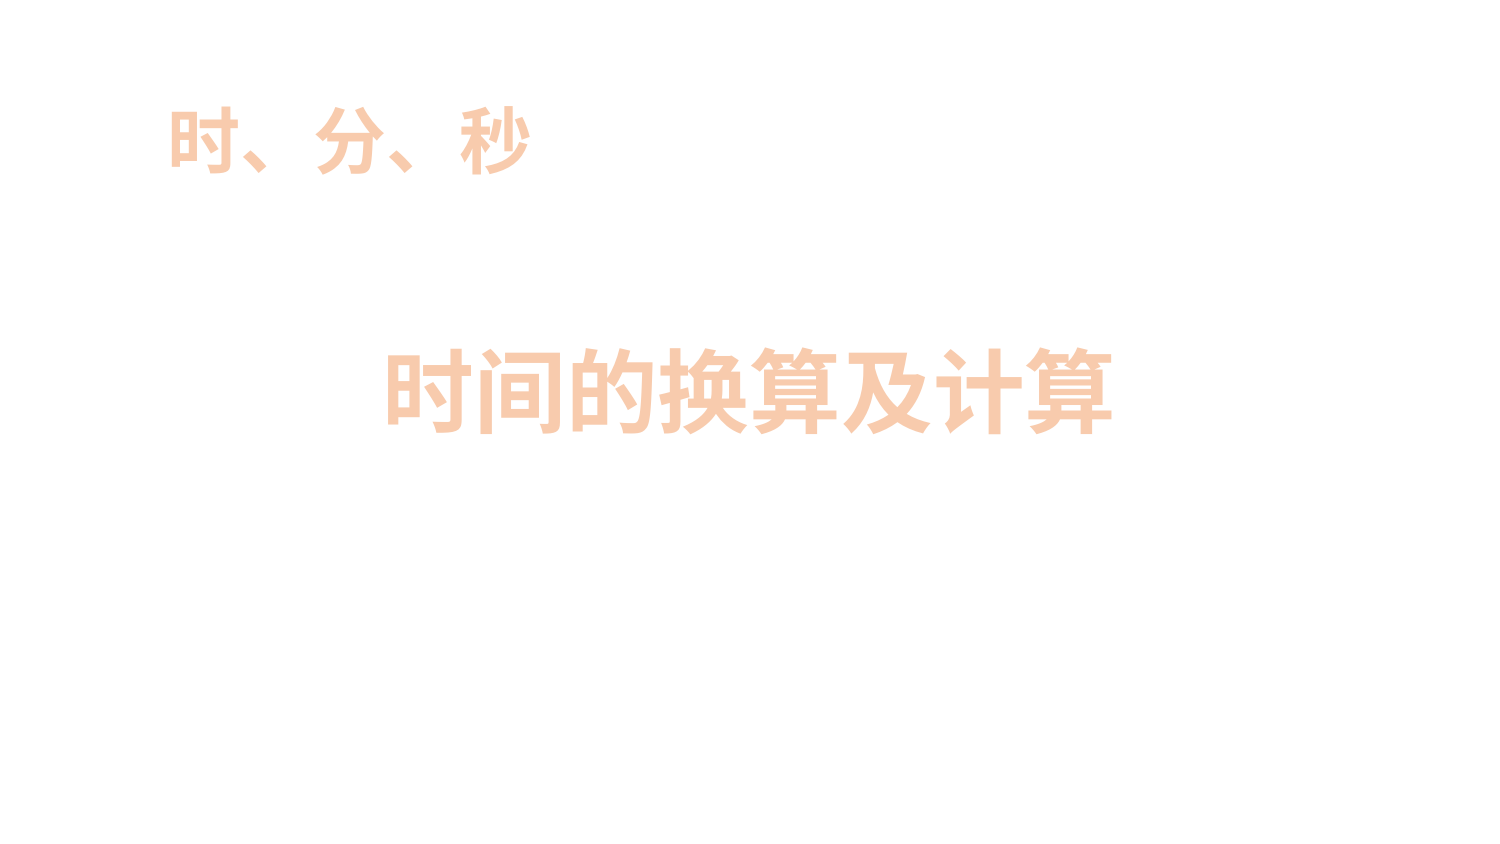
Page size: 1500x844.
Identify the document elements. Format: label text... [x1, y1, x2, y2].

text_box 时、分、秒 [156, 90, 544, 189]
text_box 时间的换算及计算 [0, 329, 1500, 451]
